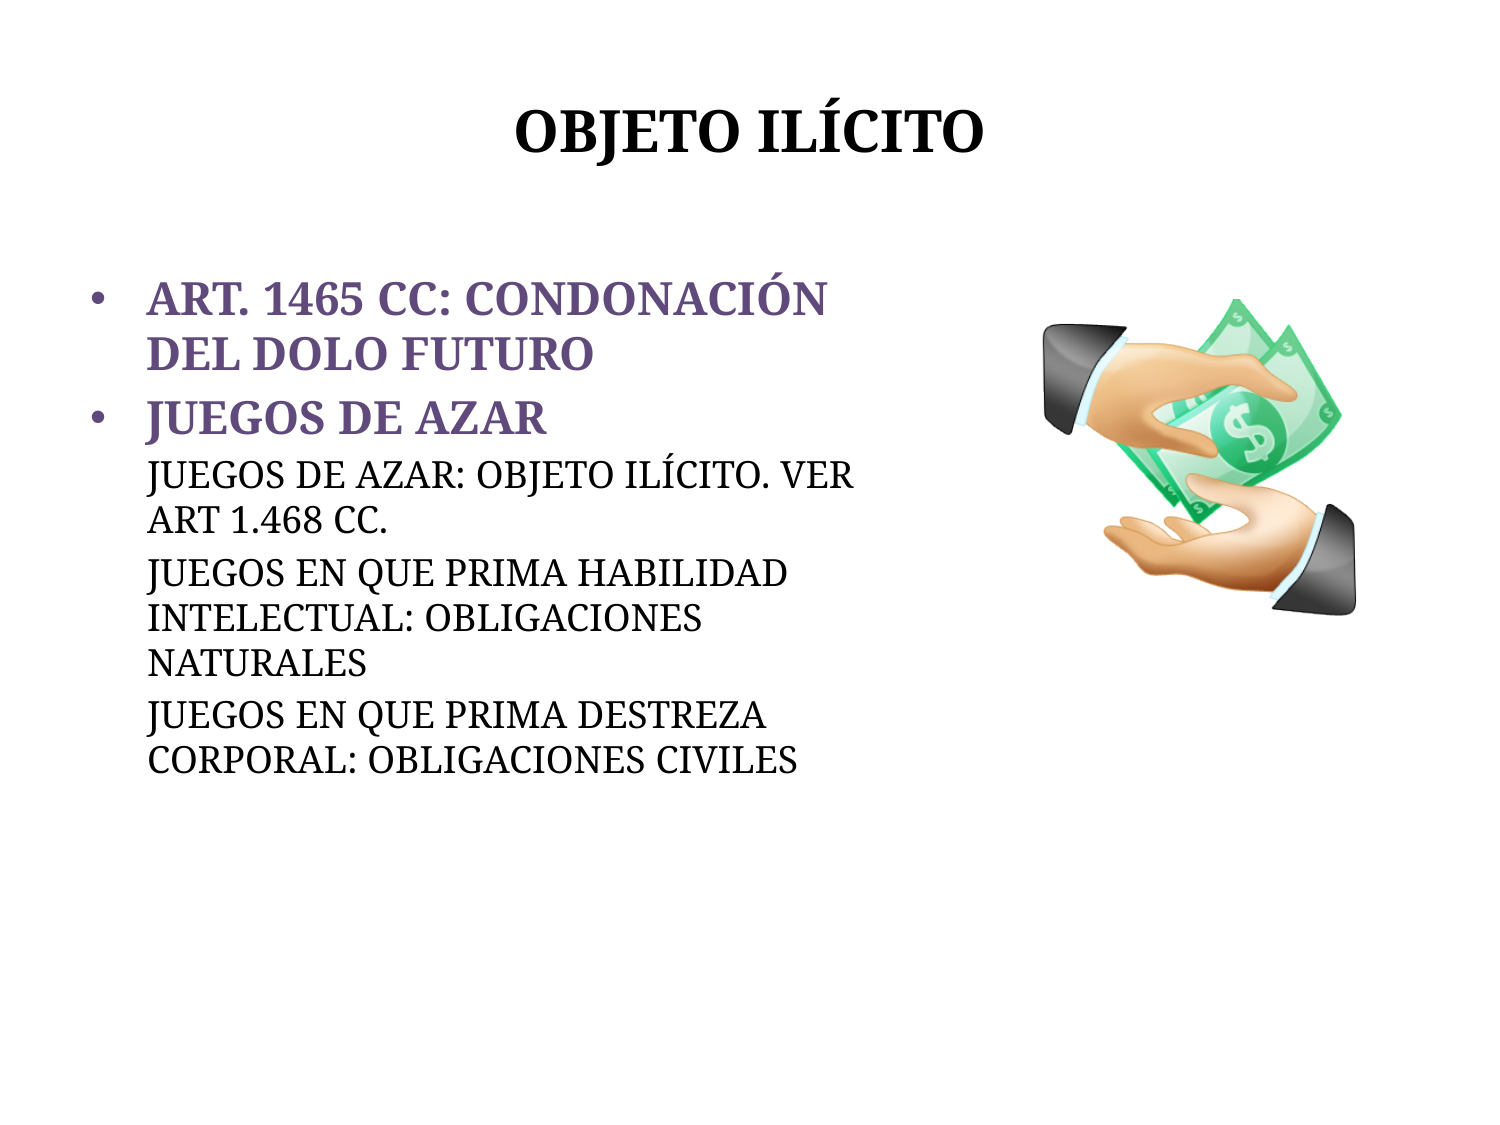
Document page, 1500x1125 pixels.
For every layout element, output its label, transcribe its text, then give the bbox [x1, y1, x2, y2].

list ART. 1465 CC: CONDONACIÓN DEL DOLO FUTURO JUEGOS DE AZAR JUEGOS DE AZAR: OBJETO ILÍCITO. VER ART 1.468 CC. JUEGOS EN QUE PRIMA HABILIDAD INTELECTUAL: OBLIGACIONES NATURALES JUEGOS EN QUE PRIMA DESTREZA CORPORAL: OBLIGACIONES CIVILES [75, 262, 928, 1005]
title OBJETO ILÍCITO [75, 45, 1425, 213]
picture [1037, 299, 1363, 626]
